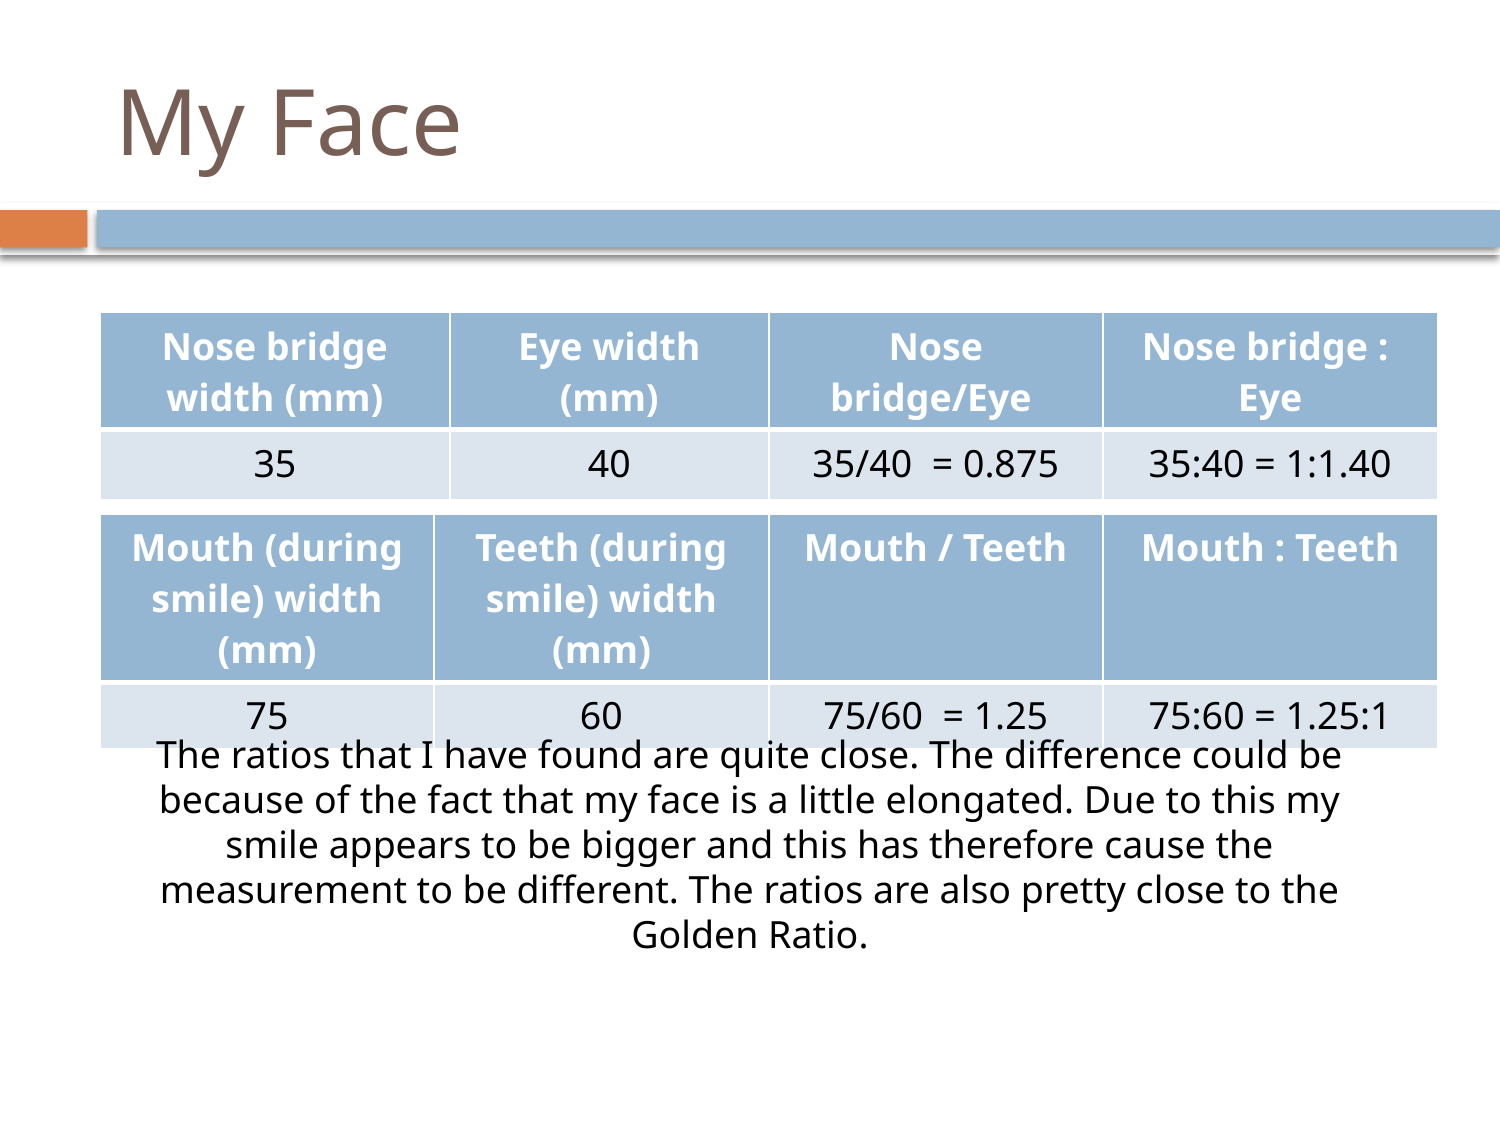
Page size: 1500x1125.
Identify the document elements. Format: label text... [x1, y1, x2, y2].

table_cell 40 [451, 432, 768, 499]
table_cell 35:40 = 1:1.40 [1104, 432, 1437, 499]
text_box The ratios that I have found are quite close. The difference could be because of the fact that my face is a little elongated. Due to this my smile appears to be bigger and this has therefore cause the measurement to be different. The ratios are also pretty close to the Golden Ratio. [99, 723, 1400, 964]
table_cell 75/60 = 1.25 [770, 685, 1102, 723]
title My Face [100, 37, 1438, 200]
table_header Nose bridge/Eye [770, 313, 1102, 427]
table_header Nose bridge : Eye [1104, 313, 1437, 427]
table_header Mouth / Teeth [770, 515, 1102, 680]
table_cell 75:60 = 1.25:1 [1104, 685, 1437, 748]
table_cell 75 [101, 685, 433, 723]
table_cell 35/40 = 0.875 [770, 432, 1102, 499]
table_header Eye width (mm) [451, 313, 768, 427]
table_header Nose bridge width (mm) [101, 313, 449, 427]
table_header Mouth : Teeth [1104, 515, 1437, 680]
table_header Mouth (during smile) width (mm) [101, 515, 433, 680]
table_header Teeth (during smile) width (mm) [435, 515, 768, 680]
table_cell 35 [101, 432, 449, 499]
table_cell 60 [435, 685, 768, 723]
